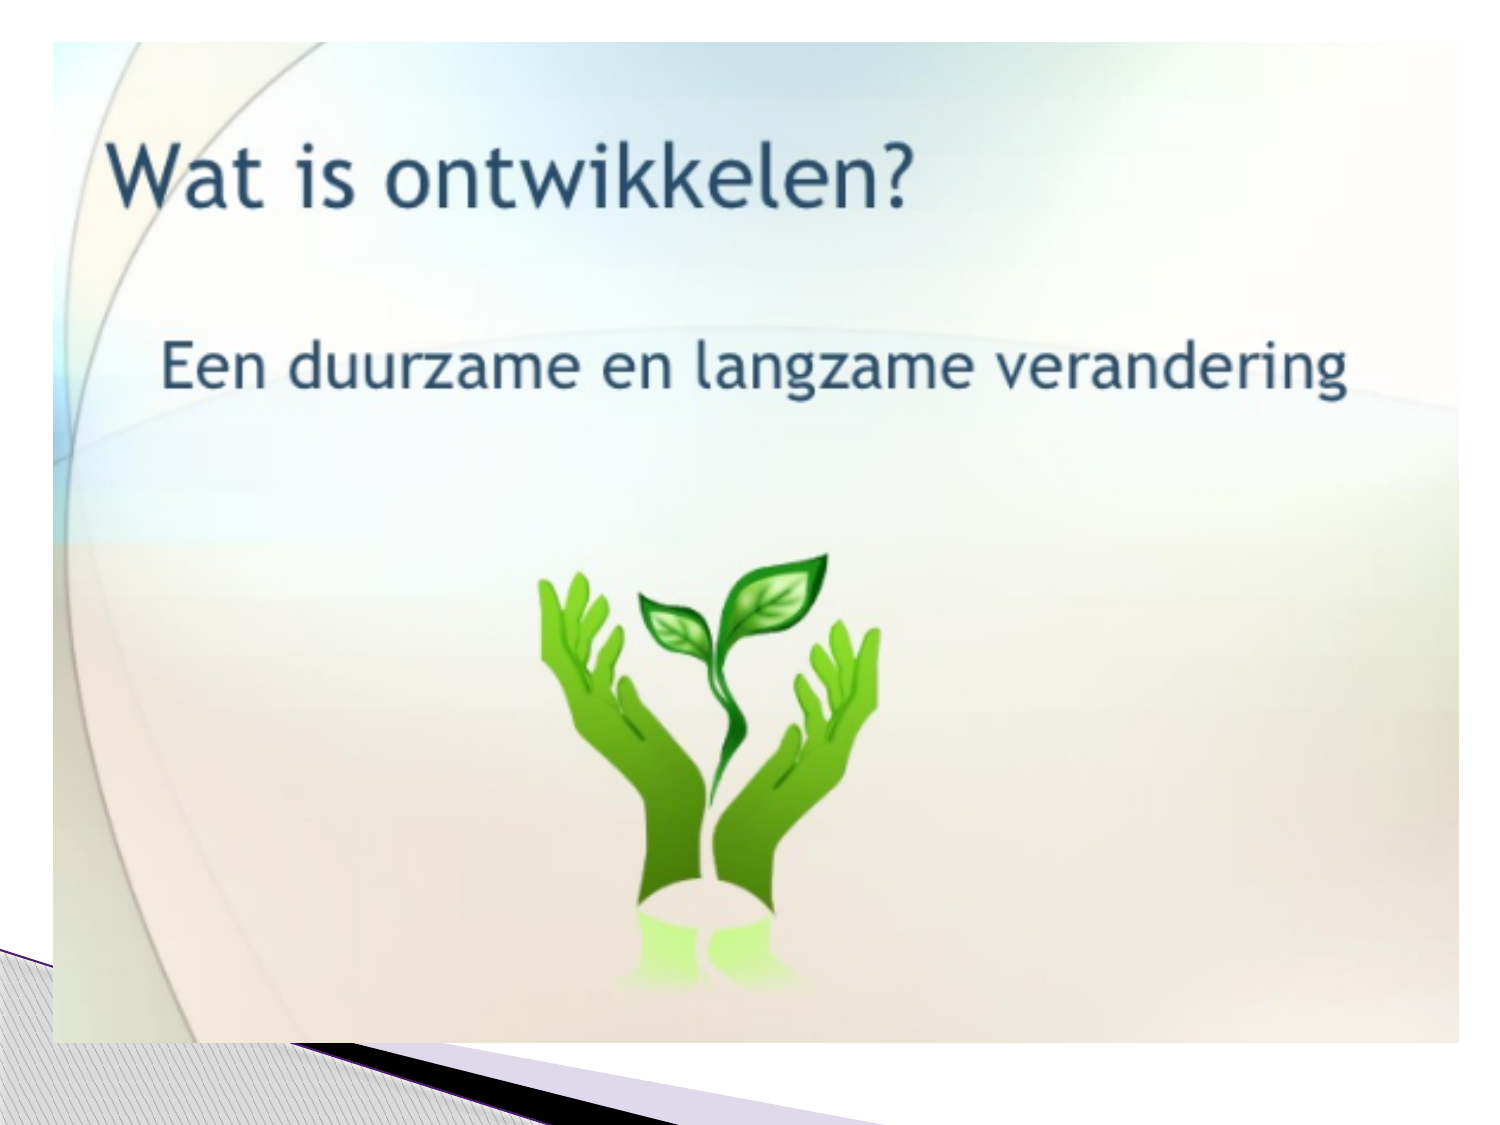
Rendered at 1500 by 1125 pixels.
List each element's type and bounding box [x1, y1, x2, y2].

picture [52, 42, 1459, 1043]
